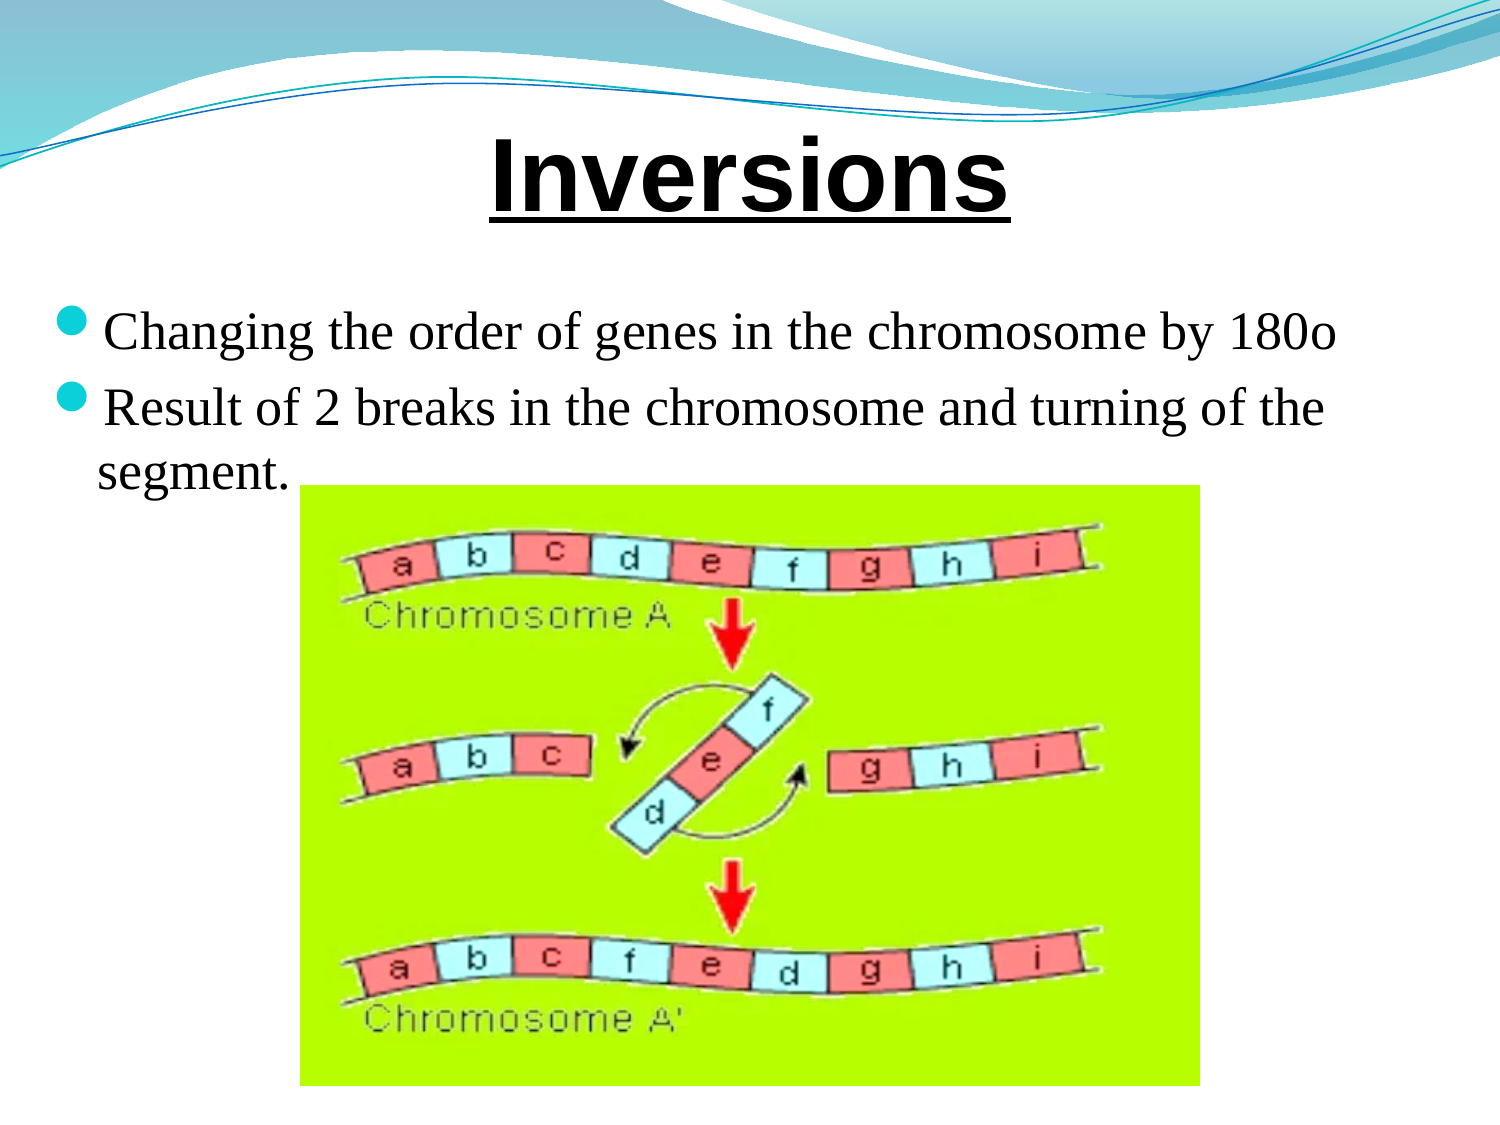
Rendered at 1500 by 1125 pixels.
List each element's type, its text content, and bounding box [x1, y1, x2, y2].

title Inversions [74, 45, 1426, 233]
list Changing the order of genes in the chromosome by 180o Result of 2 breaks in the chromosome and turning of the segment. [37, 287, 1488, 1031]
picture [299, 485, 1201, 1086]
